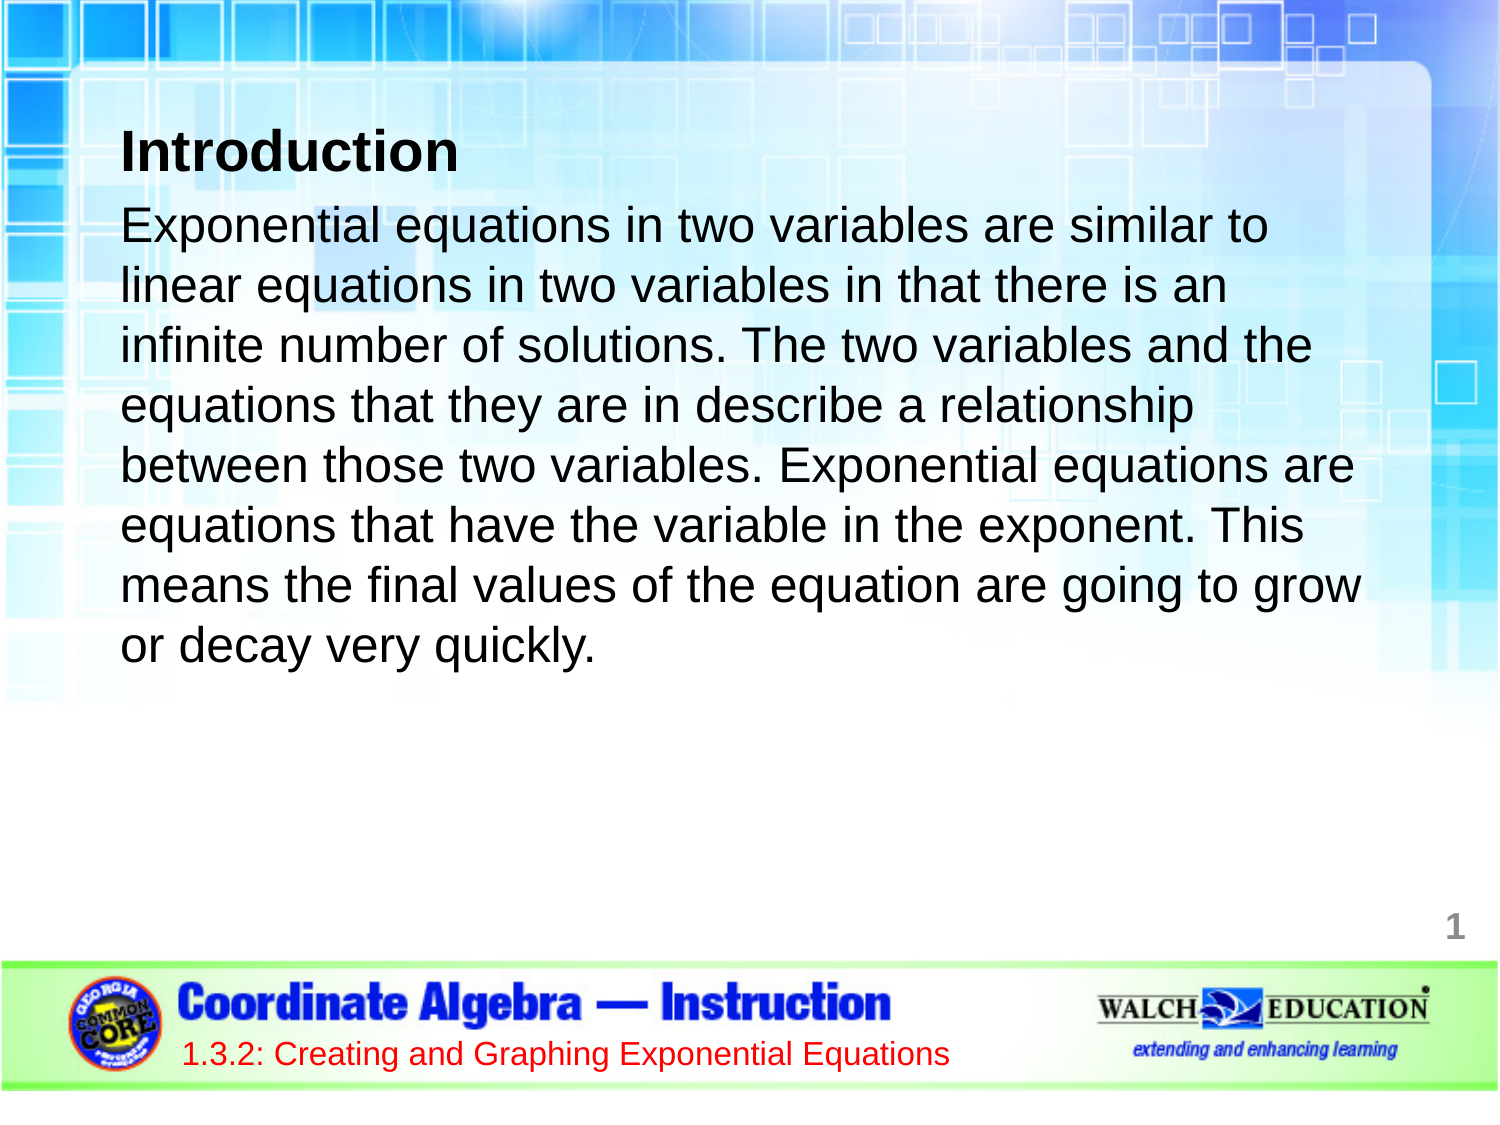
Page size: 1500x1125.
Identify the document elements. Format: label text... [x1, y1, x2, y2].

subtitle Introduction Exponential equations in two variables are similar to linear equations in two variables in that there is an infinite number of solutions. The two variables and the equations that they are in describe a relationship between those two variables. Exponential equations are equations that have the variable in the exponent. This means the final values of the equation are going to grow or decay very quickly. [105, 105, 1394, 925]
slide_number 1 [1361, 901, 1481, 949]
picture [1, 0, 1500, 1091]
list 1.3.2: Creating and Graphing Exponential Equations [166, 1024, 1074, 1069]
